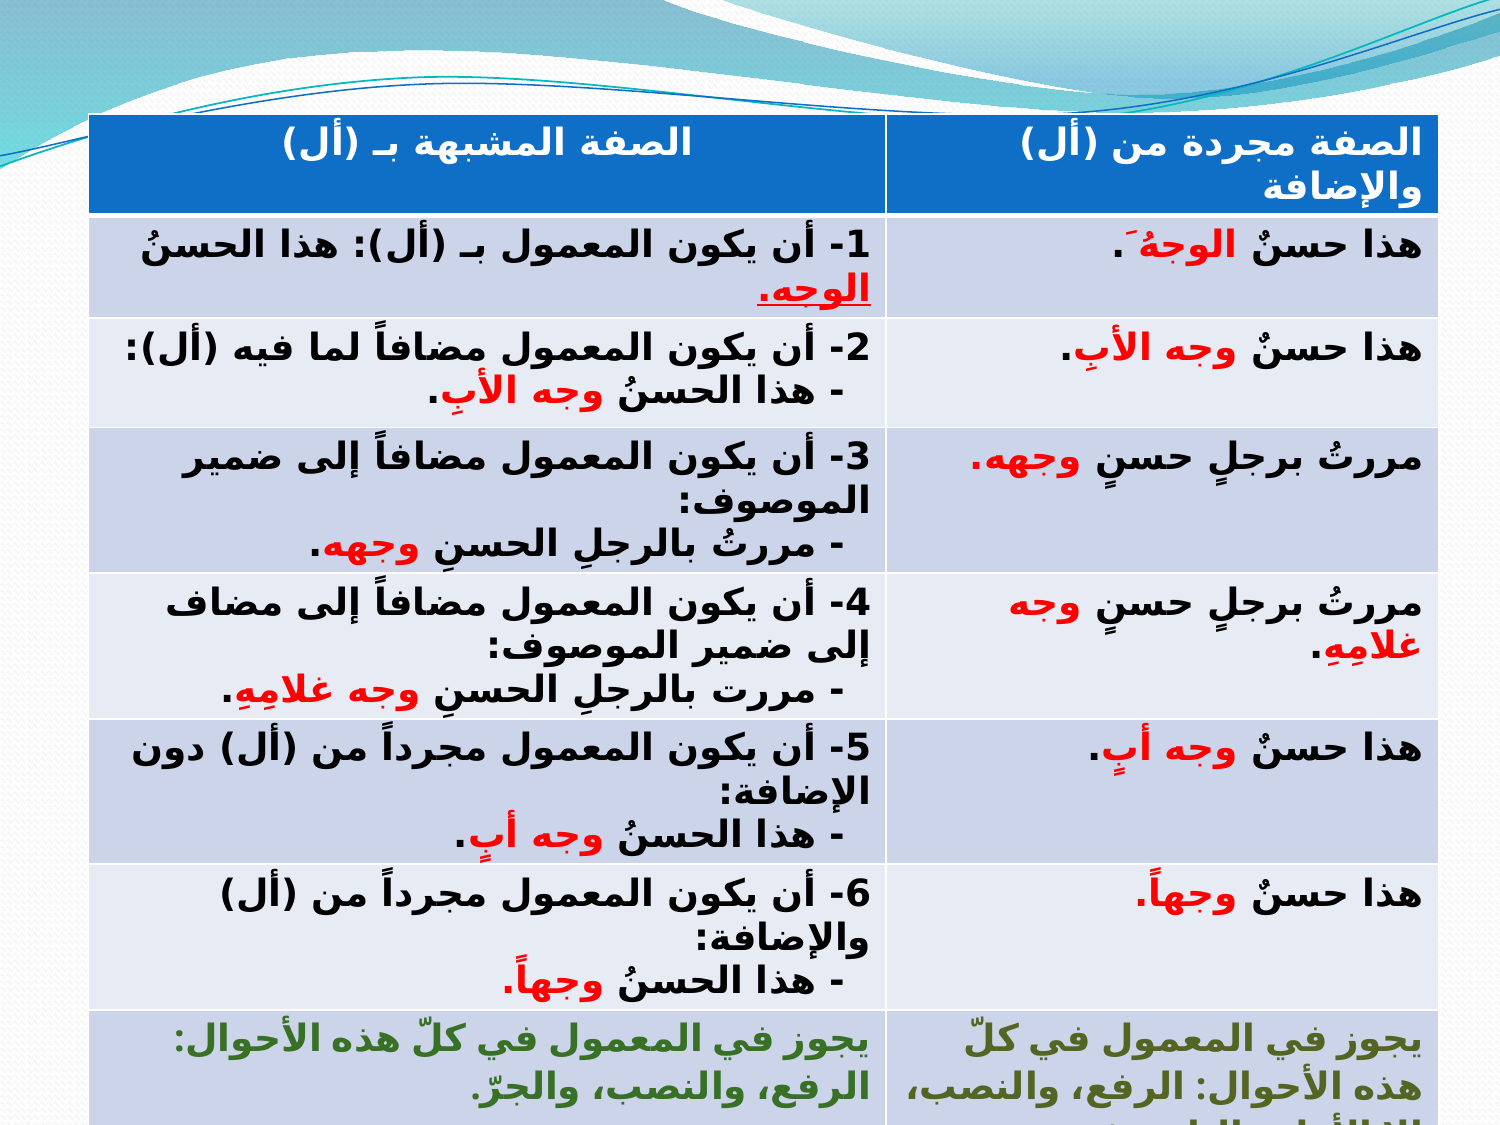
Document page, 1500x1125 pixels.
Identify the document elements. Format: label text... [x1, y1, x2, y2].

table_cell هذا حسنٌ وجه أبٍ. [887, 720, 1438, 863]
table_cell يجوز في المعمول في كلّ هذه الأحوال: الرفع، والنصب، إلا الأول والثاني فتجوز فيهما الأوجه الثلاثة. [887, 1011, 1438, 1125]
table_header الصفة مجردة من (أل) والإضافة [887, 115, 1438, 213]
table_cell 5- أن يكون المعمول مجرداً من (أل) دون الإضافة: - هذا الحسنُ وجه أبٍ. [89, 720, 885, 863]
table_cell 2- أن يكون المعمول مضافاً لما فيه (أل): - هذا الحسنُ وجه الأبِ. [89, 319, 885, 427]
table_header الصفة المشبهة بـ (أل) [89, 115, 885, 213]
table_cell هذا حسنٌ الوجهُ َ. [887, 218, 1438, 317]
table_cell مررتُ برجلٍ حسنٍ وجهه. [887, 428, 1438, 572]
table_cell 6- أن يكون المعمول مجرداً من (أل) والإضافة: - هذا الحسنُ وجهاً. [89, 865, 885, 1009]
table_cell هذا حسنٌ وجه الأبِ. [887, 319, 1438, 427]
table_cell 3- أن يكون المعمول مضافاً إلى ضمير الموصوف: - مررتُ بالرجلِ الحسنِ وجهه. [89, 428, 885, 572]
table_cell يجوز في المعمول في كلّ هذه الأحوال: الرفع، والنصب، والجرّ. [89, 1011, 885, 1125]
table_cell 1- أن يكون المعمول بـ (أل): هذا الحسنُ الوجه. [89, 218, 885, 317]
table_cell مررتُ برجلٍ حسنٍ وجه غلامِهِ. [887, 574, 1438, 718]
table_cell هذا حسنٌ وجهاً. [887, 865, 1438, 1009]
table_cell 4- أن يكون المعمول مضافاً إلى مضاف إلى ضمير الموصوف: - مررت بالرجلِ الحسنِ وجه غلامِهِ. [89, 574, 885, 718]
